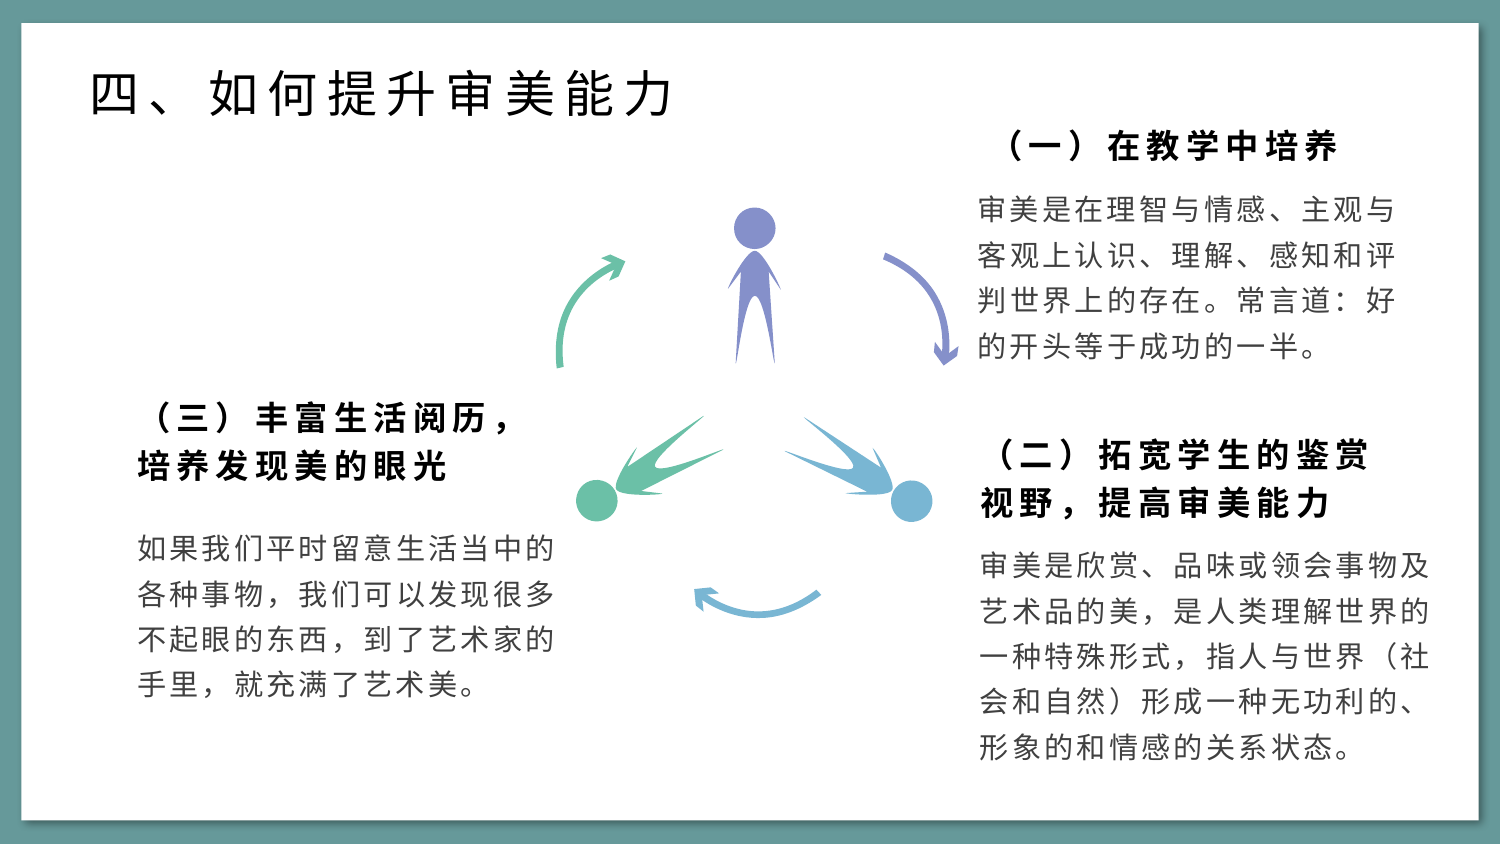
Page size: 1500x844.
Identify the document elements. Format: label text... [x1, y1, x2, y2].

text_box [727, 250, 781, 364]
text_box 审美是在理智与情感、主观与客观上认识、理解、感知和评判世界上的存在。常言道：好的开头等于成功的一半。 [962, 173, 1422, 373]
text_box [883, 252, 950, 355]
text_box 如果我们平时留意生活当中的各种事物，我们可以发现很多不起眼的东西，到了艺术家的手里，就充满了艺术美。 [122, 512, 578, 716]
text_box [734, 207, 776, 250]
text_box [576, 479, 618, 522]
text_box 审美是欣赏、品味或领会事物及艺术品的美，是人类理解世界的一种特殊形式，指人与世界（社会和自然）形成一种无功利的、形象的和情感的关系状态。 [965, 529, 1473, 791]
text_box [702, 589, 822, 619]
text_box [615, 415, 724, 495]
text_box [555, 263, 615, 369]
text_box [601, 254, 626, 281]
text_box 四、如何提升审美能力 [76, 55, 776, 129]
text_box （二）拓宽学生的鉴赏视野，提高审美能力 [965, 426, 1418, 522]
text_box [890, 480, 933, 522]
text_box [694, 587, 720, 612]
text_box （三）丰富生活阅历，培养发现美的眼光 [122, 382, 559, 493]
text_box [784, 417, 893, 495]
text_box [933, 341, 959, 366]
text_box （一）在教学中培养 [974, 108, 1382, 173]
